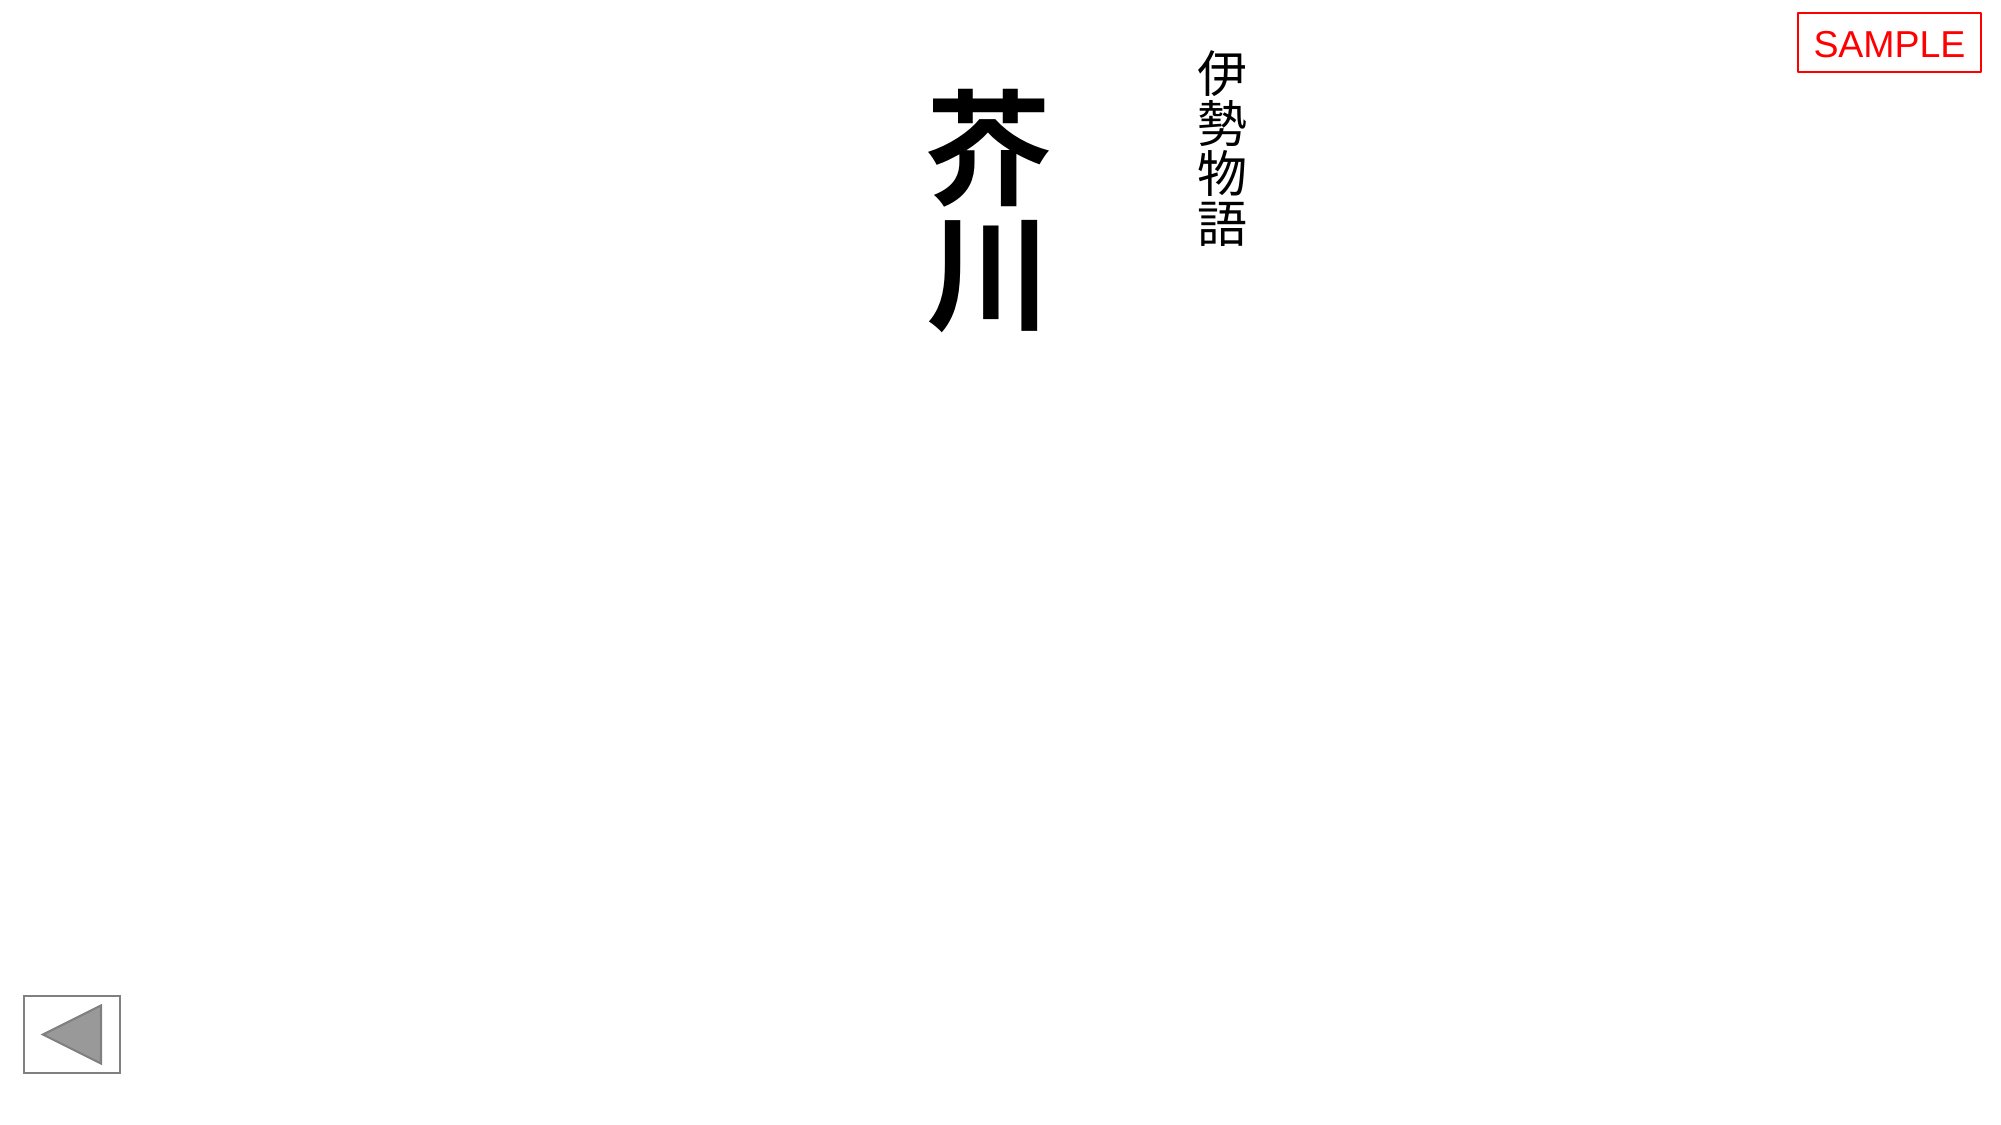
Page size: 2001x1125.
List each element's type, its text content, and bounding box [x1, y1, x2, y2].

list 芥川 [900, 70, 1153, 1065]
list 伊勢物語 [1182, 33, 1269, 1027]
text_box SAMPLE [1797, 12, 1982, 73]
